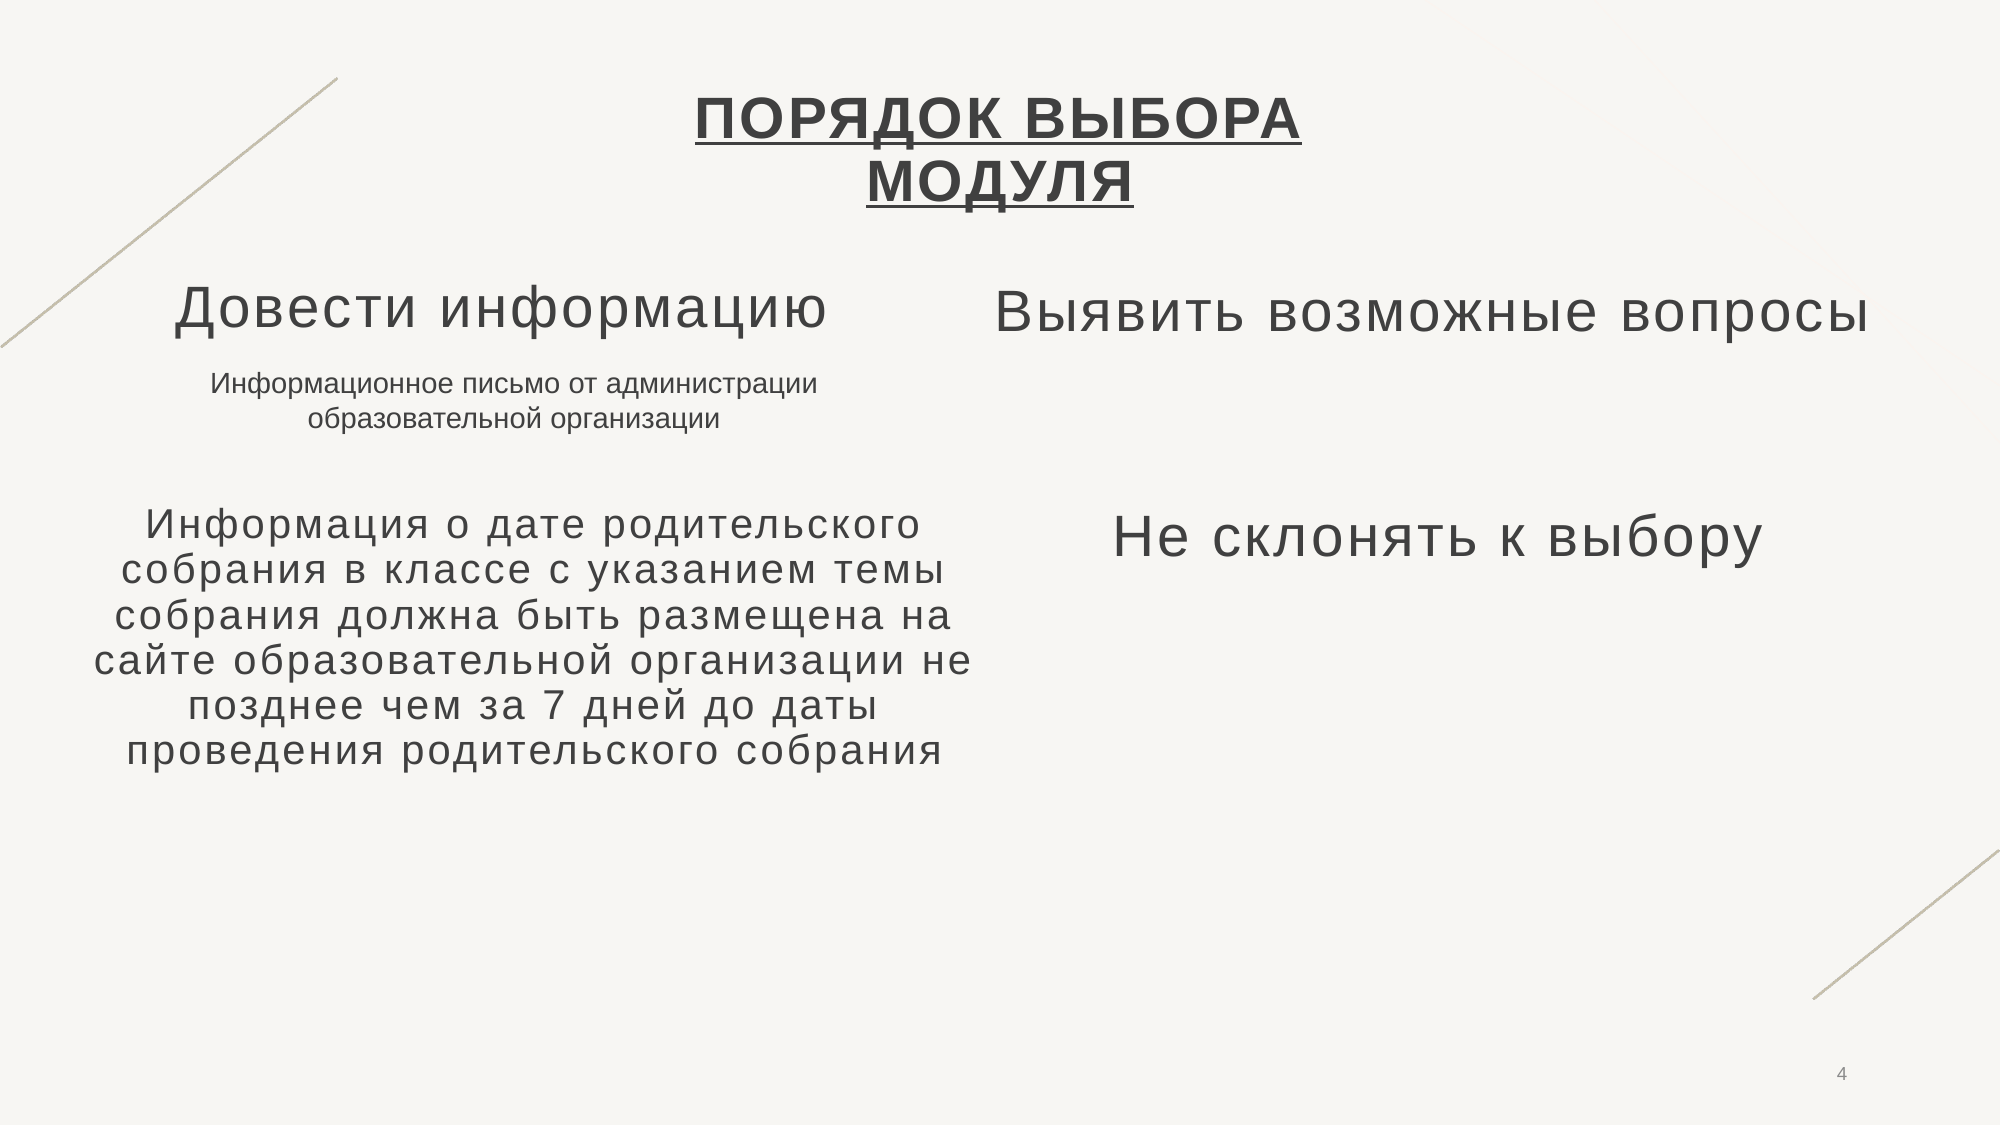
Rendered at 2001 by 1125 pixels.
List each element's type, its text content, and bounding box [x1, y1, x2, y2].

picture [1812, 849, 2000, 1000]
list Информационное письмо от администрации образовательной организации [183, 356, 845, 495]
list Выявить возможные вопросы [952, 273, 1912, 374]
slide_number 4 [1412, 1042, 1863, 1103]
list Информация о дате родительского собрания в классе с указанием темы собрания должна быть размещена на сайте образовательной организации не позднее чем за 7 дней до даты проведения родительского собрания [69, 495, 1000, 931]
title Порядок выбора модуля [309, 42, 1691, 260]
list Не склонять к выбору [1081, 498, 1795, 599]
list Довести информацию [98, 269, 905, 330]
picture [0, 77, 338, 348]
